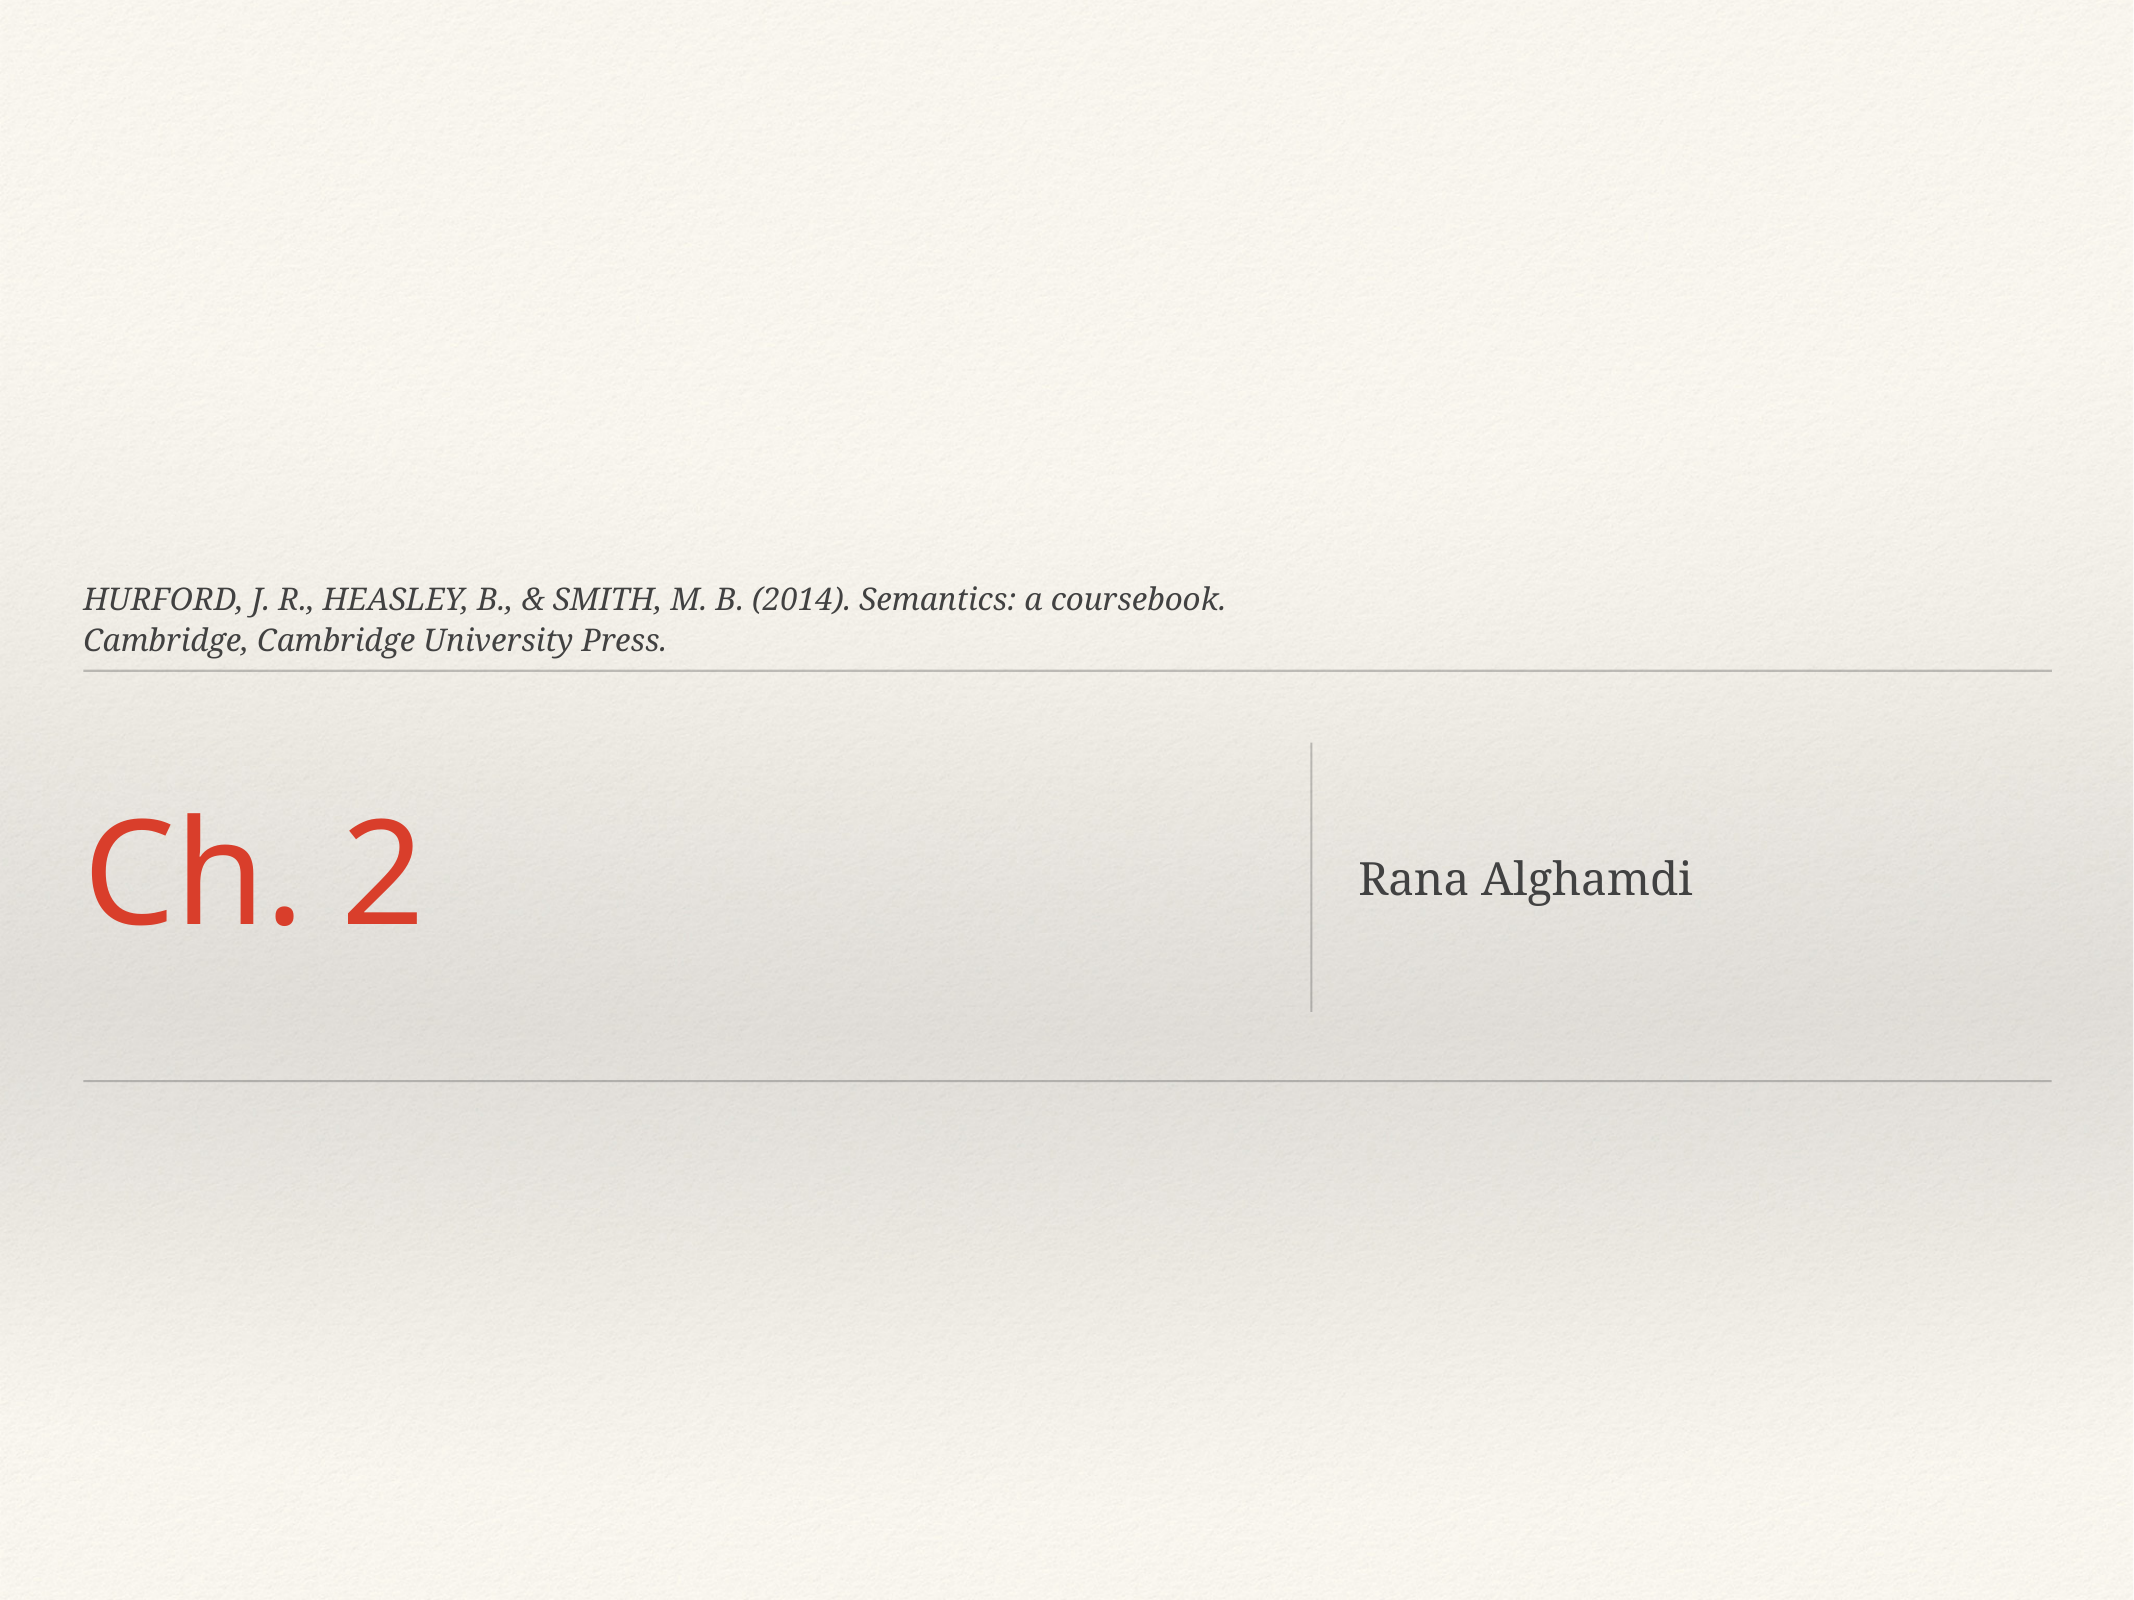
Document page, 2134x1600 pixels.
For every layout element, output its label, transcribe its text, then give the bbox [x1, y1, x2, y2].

title Ch. 2 [82, 678, 1266, 1076]
text_box HURFORD, J. R., HEASLEY, B., & SMITH, M. B. (2014). Semantics: a coursebook. Cambridge, Cambridge University Press. [83, 575, 1265, 658]
list Rana Alghamdi [1357, 678, 2055, 1076]
picture [0, 0, 2134, 1600]
